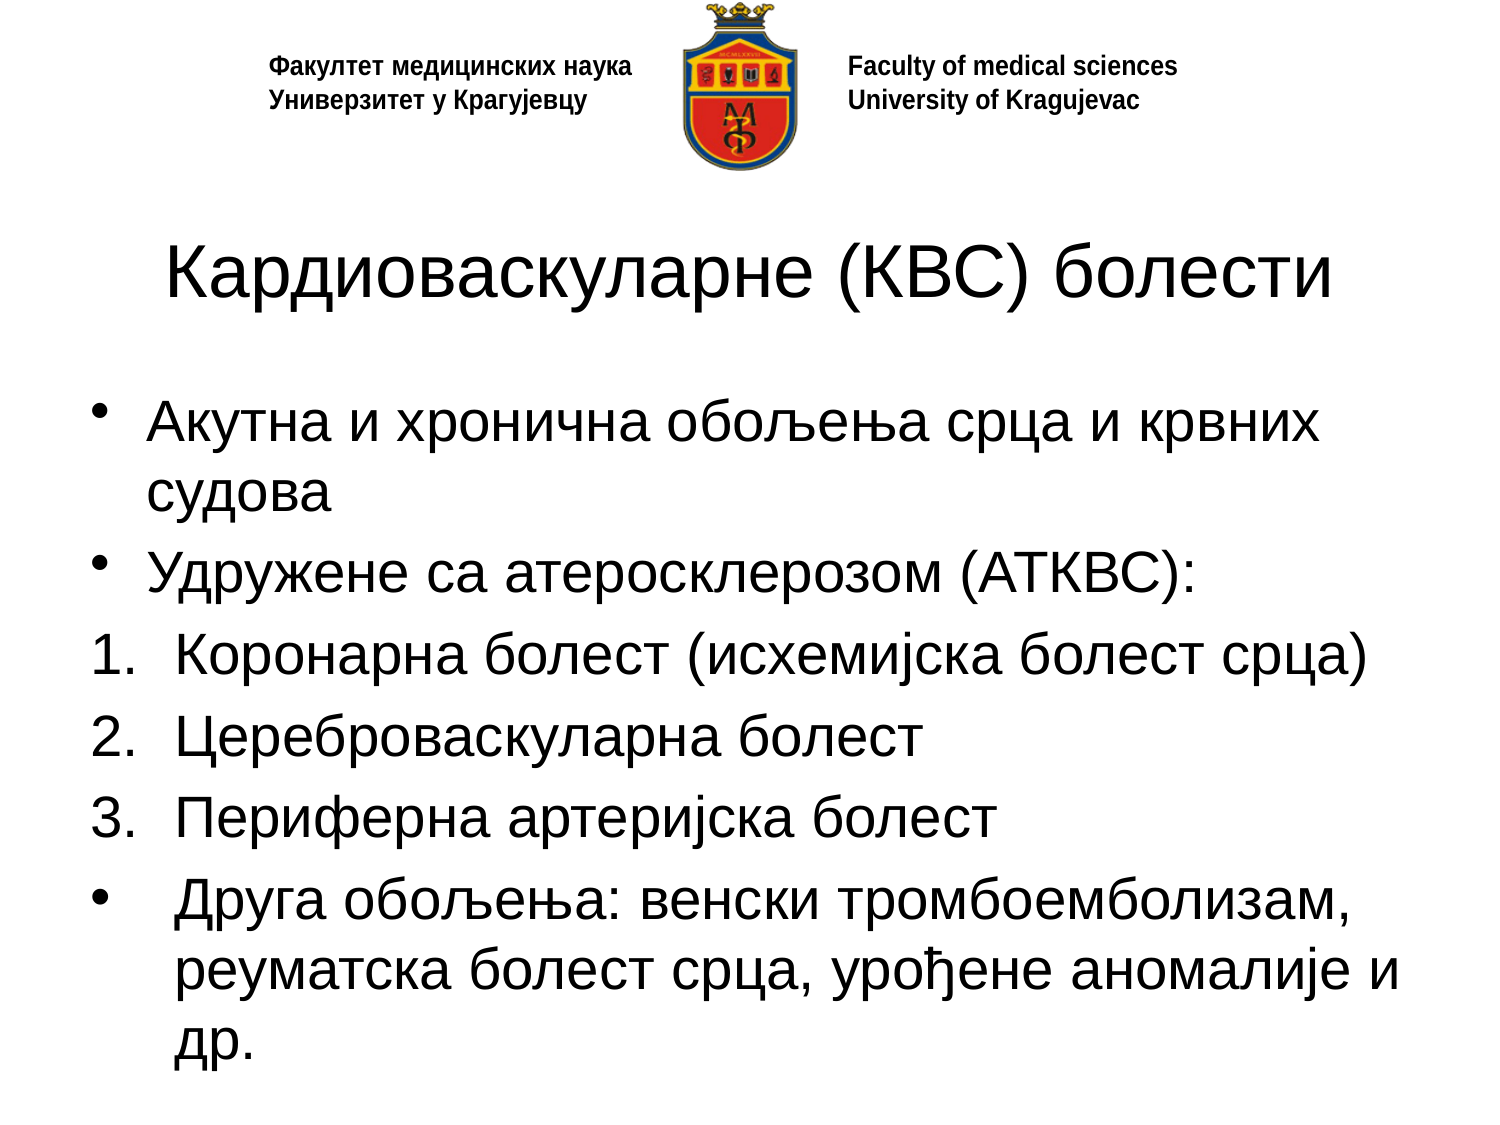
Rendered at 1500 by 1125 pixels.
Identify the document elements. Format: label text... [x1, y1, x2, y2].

title Кардиоваскуларне (КВС) болести [74, 173, 1426, 362]
list Акутна и хронична обољења срца и крвних судова Удружене са атеросклерозом (АТКВС): Коронарна болест (исхемијска болест срца) Цереброваскуларна болест Периферна артеријска болест Друга обољења: венски тромбоемболизам, реуматска болест срца, урођене аномалије и др. [74, 374, 1436, 1118]
